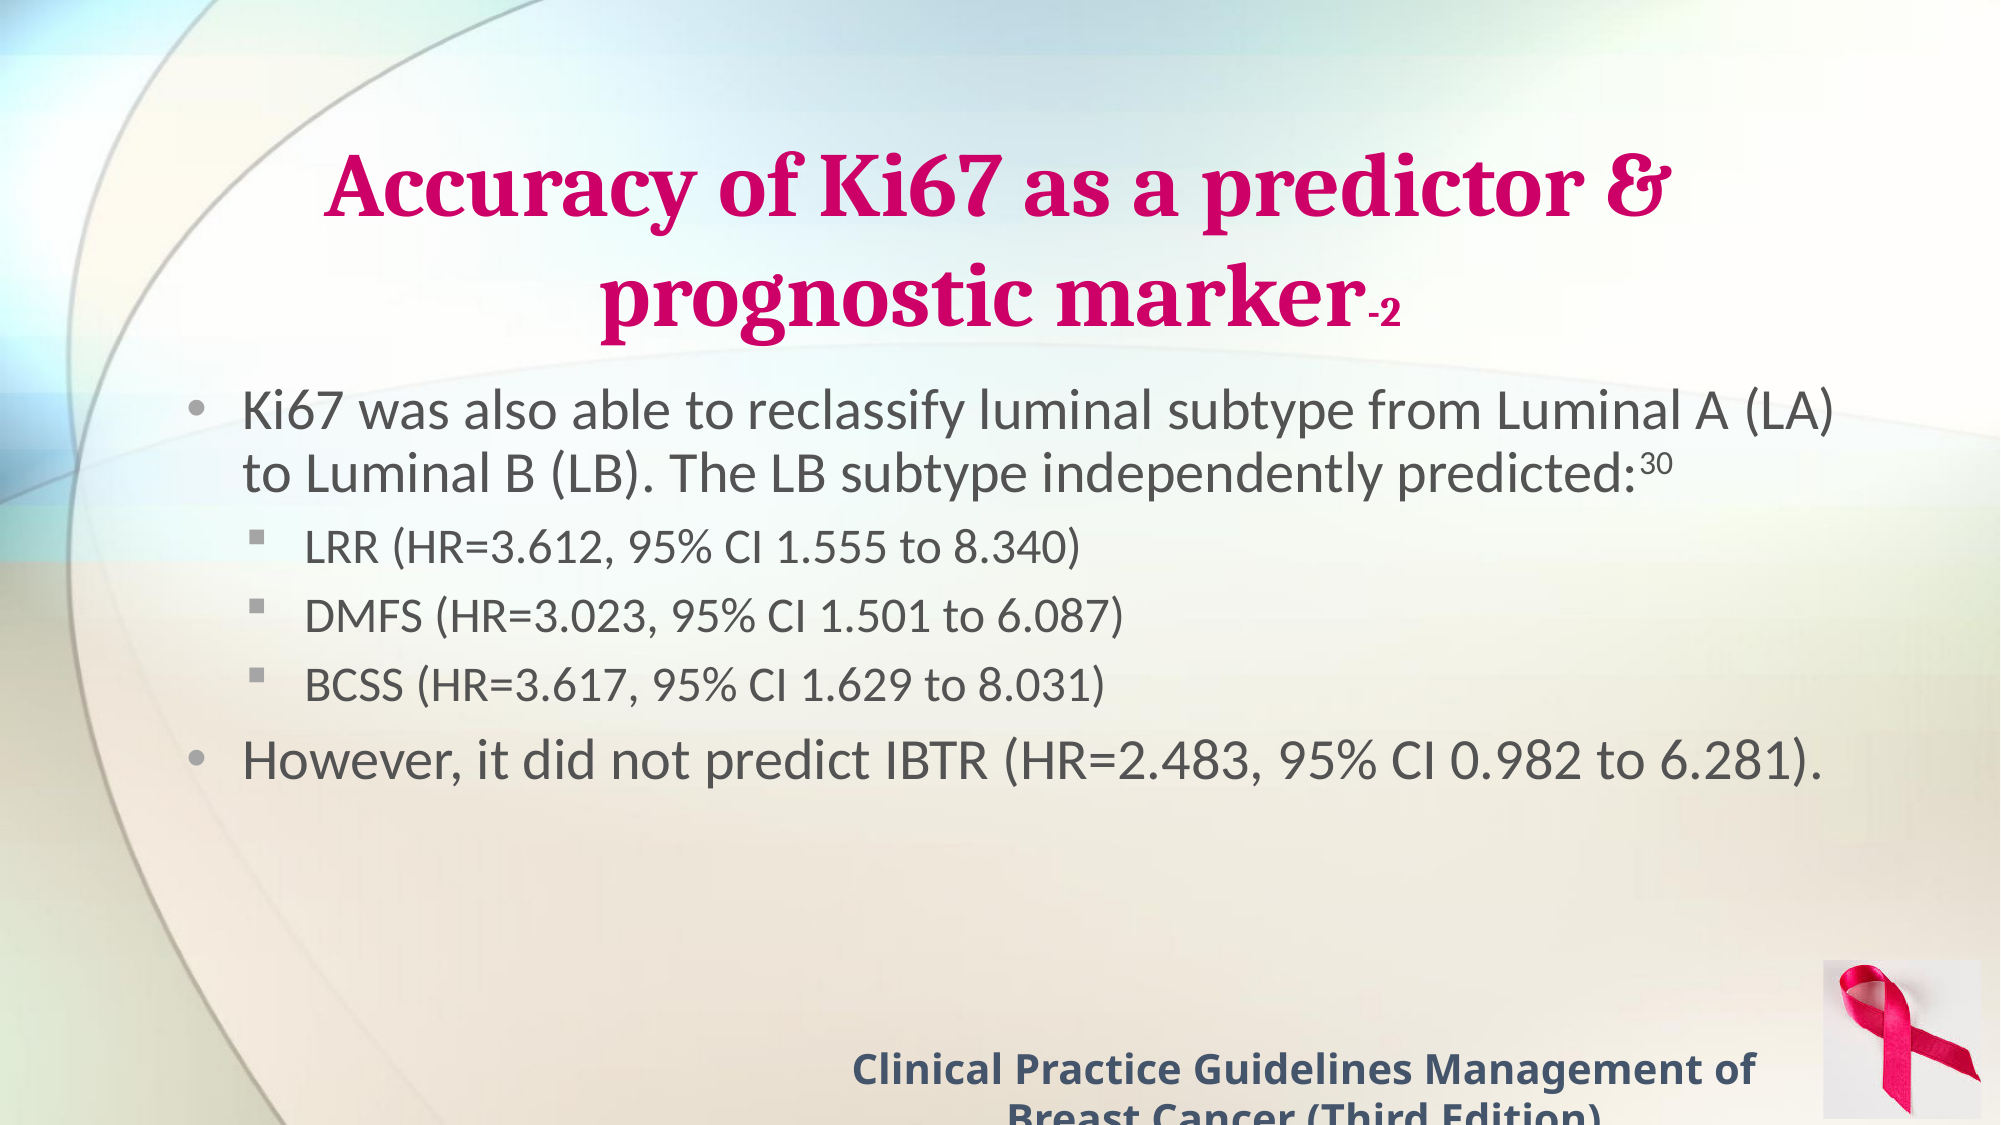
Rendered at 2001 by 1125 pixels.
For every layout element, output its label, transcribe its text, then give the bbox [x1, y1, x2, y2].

text_box Clinical Practice Guidelines Management of Breast Cancer (Third Edition) [788, 1035, 1820, 1125]
subtitle Ki67 was also able to reclassify luminal subtype from Luminal A (LA) to Luminal B (LB). The LB subtype independently predicted:30 LRR (HR=3.612, 95% CI 1.555 to 8.340) DMFS (HR=3.023, 95% CI 1.501 to 6.087) BCSS (HR=3.617, 95% CI 1.629 to 8.031) However, it did not predict IBTR (HR=2.483, 95% CI 0.982 to 6.281). [171, 371, 1863, 1027]
picture [0, 0, 2001, 1125]
title Accuracy of Ki67 as a predictor & prognostic marker-2 [249, 43, 1750, 353]
